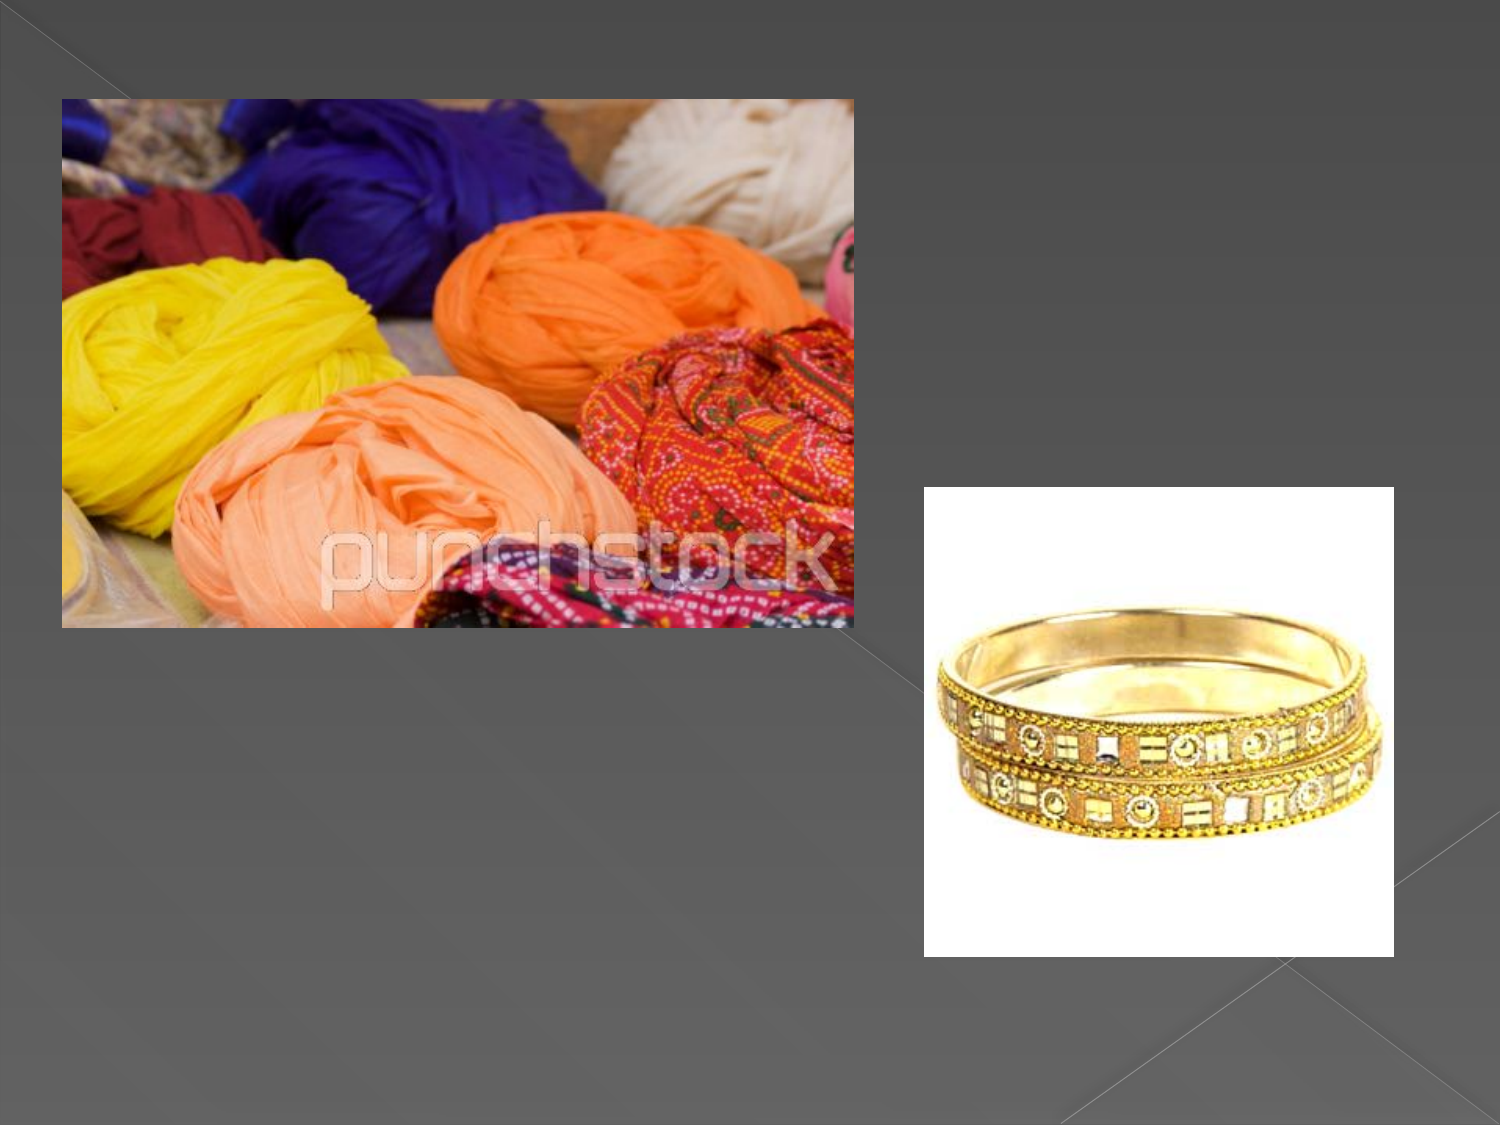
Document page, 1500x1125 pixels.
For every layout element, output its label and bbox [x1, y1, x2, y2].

picture [924, 487, 1394, 957]
picture [62, 99, 854, 629]
